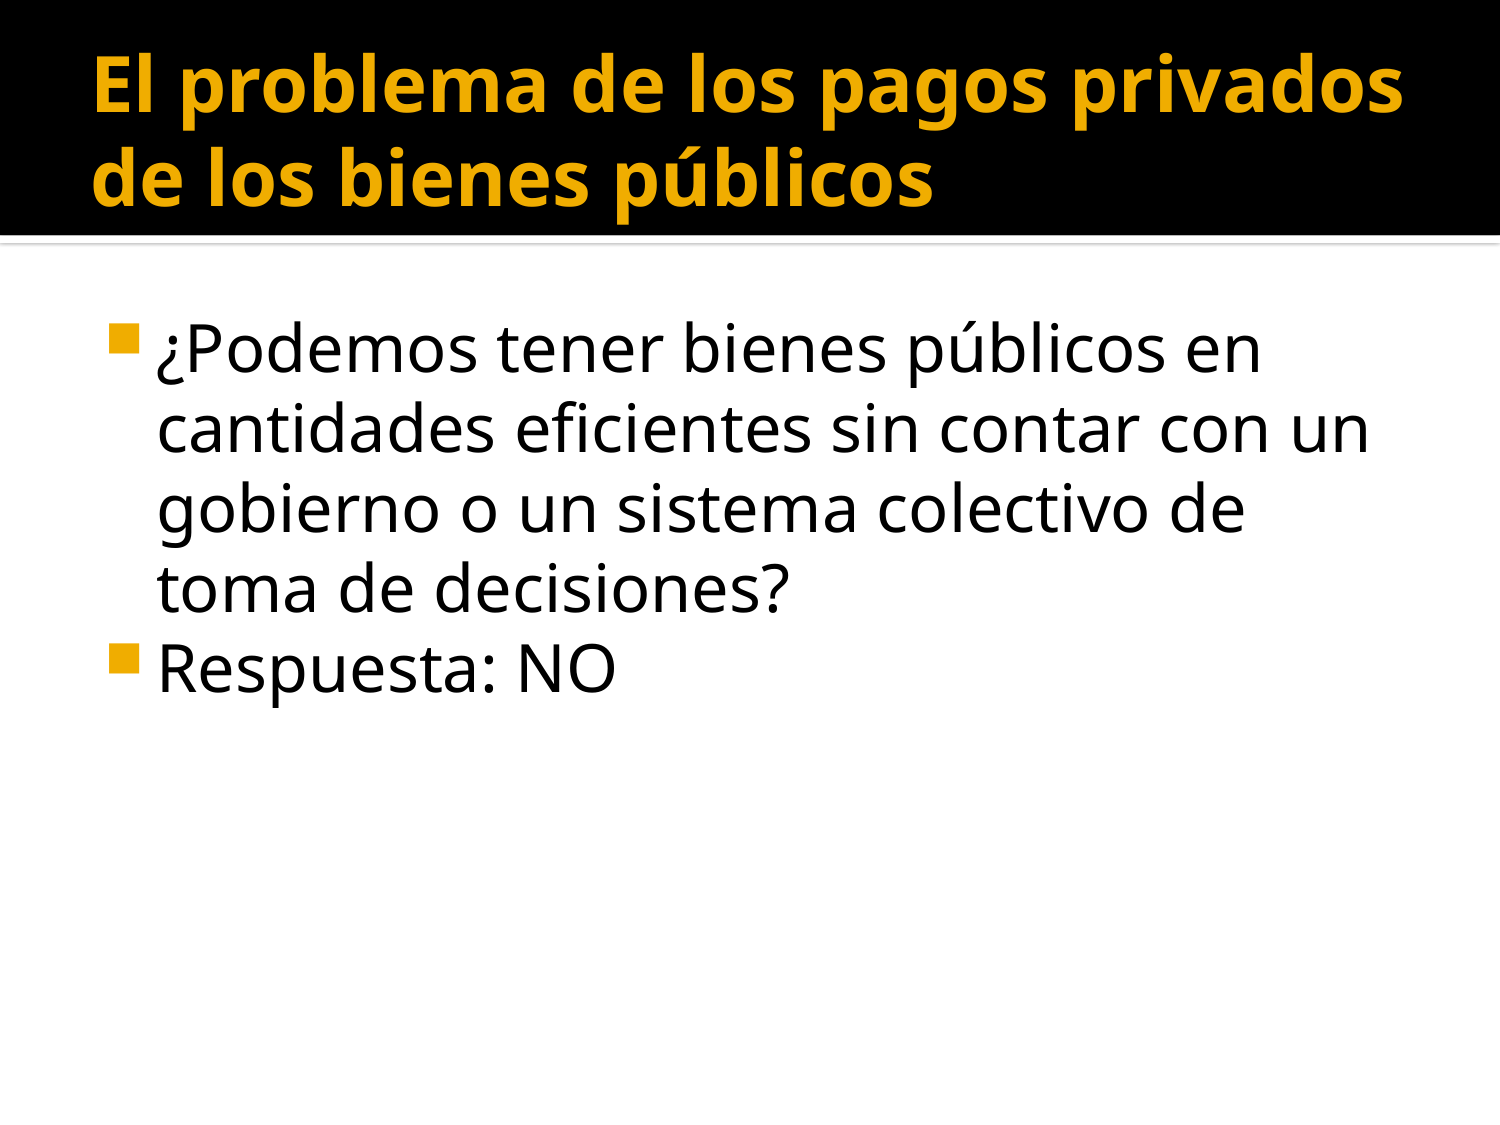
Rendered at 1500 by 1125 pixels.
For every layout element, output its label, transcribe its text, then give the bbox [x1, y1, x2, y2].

list ¿Podemos tener bienes públicos en cantidades eficientes sin contar con un gobierno o un sistema colectivo de toma de decisiones? Respuesta: NO [75, 291, 1425, 1050]
title El problema de los pagos privados de los bienes públicos [75, 25, 1425, 231]
